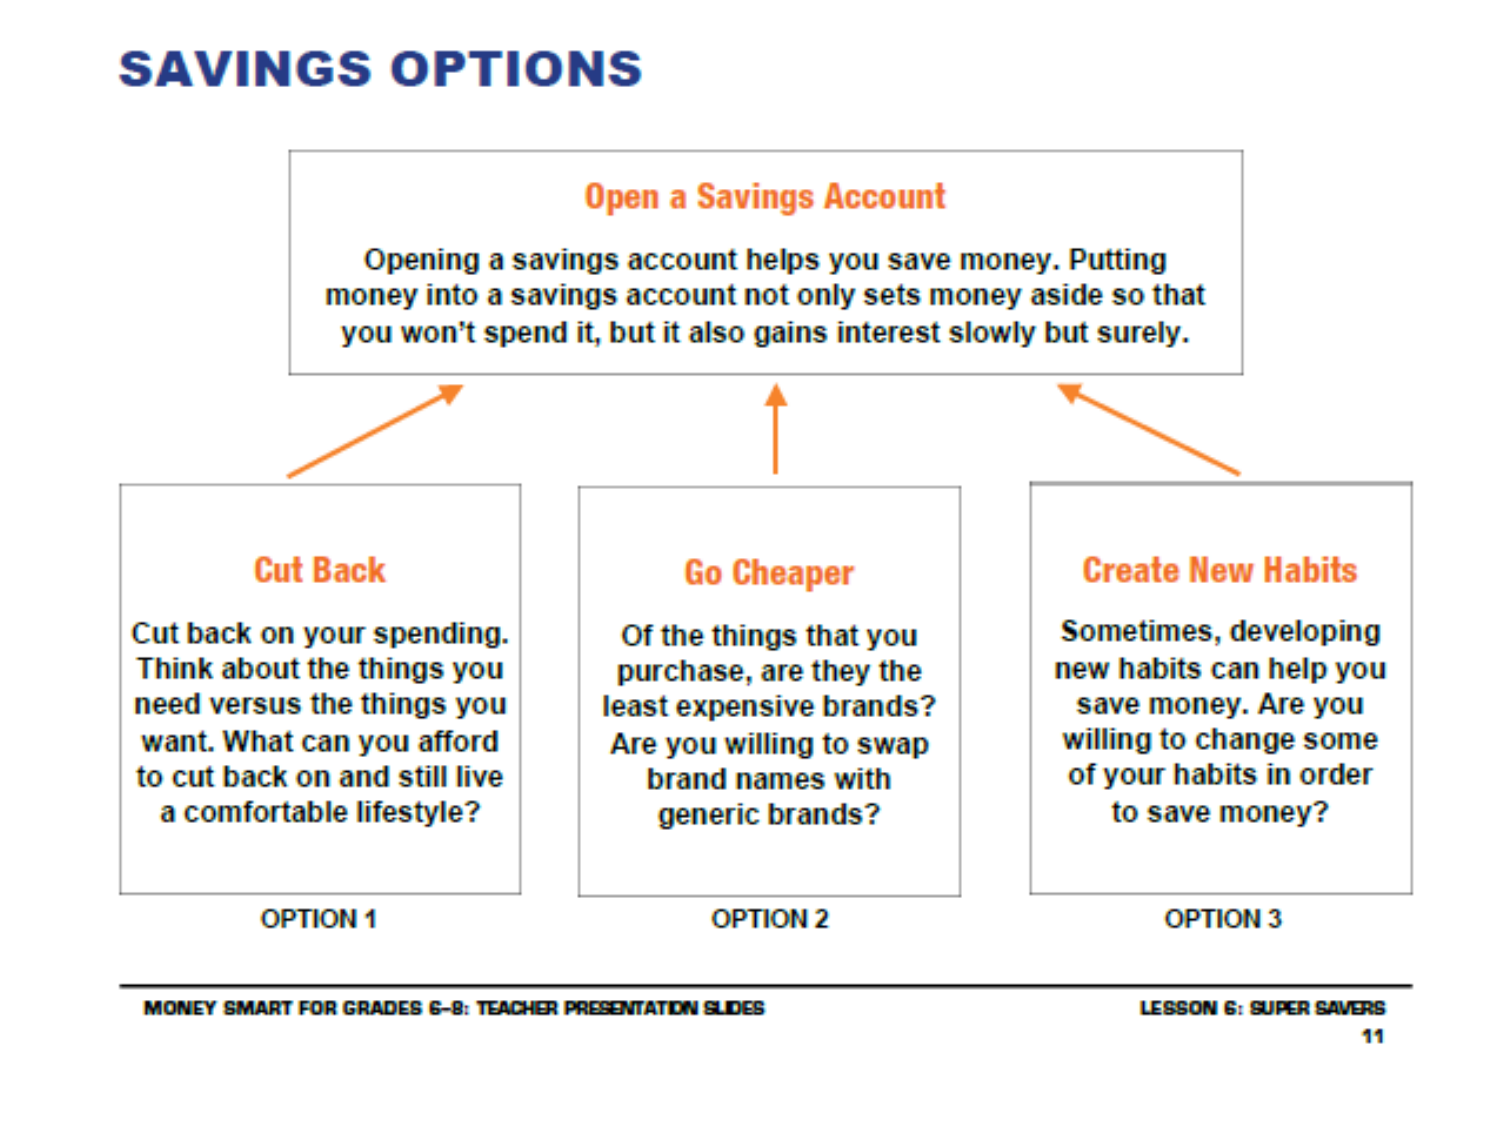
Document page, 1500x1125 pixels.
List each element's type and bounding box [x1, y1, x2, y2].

picture [87, 6, 1463, 1080]
